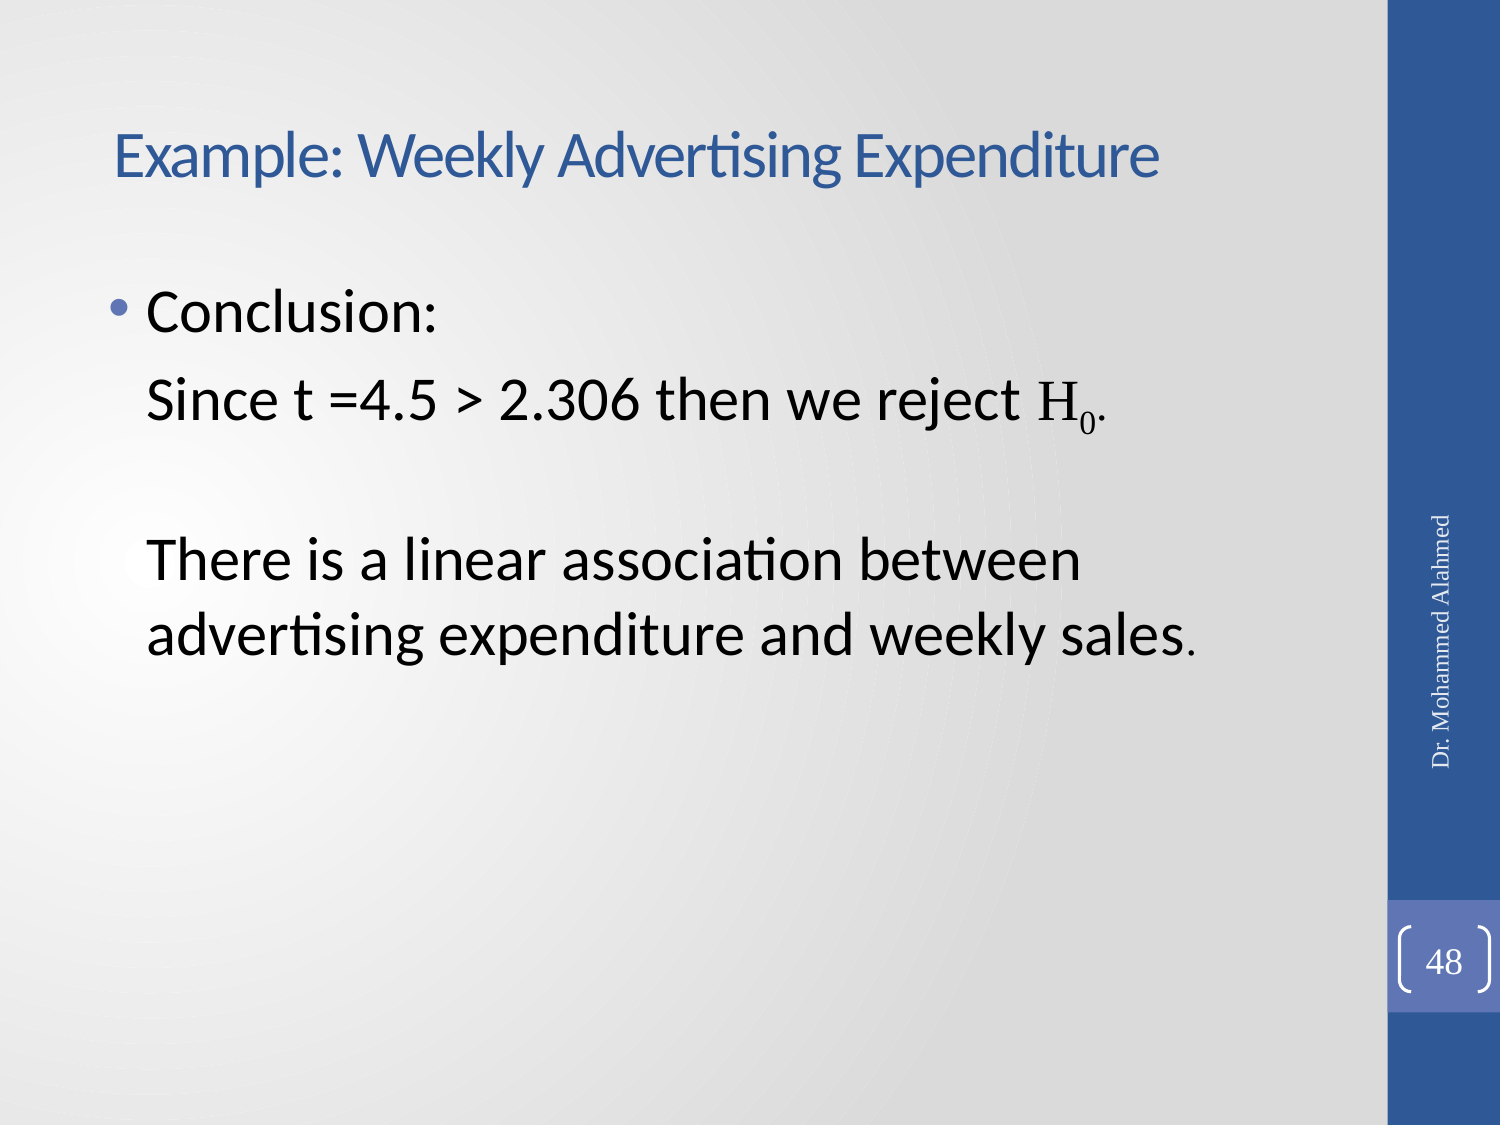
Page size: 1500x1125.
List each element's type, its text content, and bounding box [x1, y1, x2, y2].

footer Dr. Mohammed Alahmed [1408, 500, 1469, 889]
list Conclusion: Since t =4.5 > 2.306 then we reject H0. There is a linear association between advertising expenditure and weekly sales. [75, 262, 1325, 1050]
title Example: Weekly Advertising Expenditure [75, 45, 1325, 233]
slide_number 48 [1397, 925, 1492, 994]
